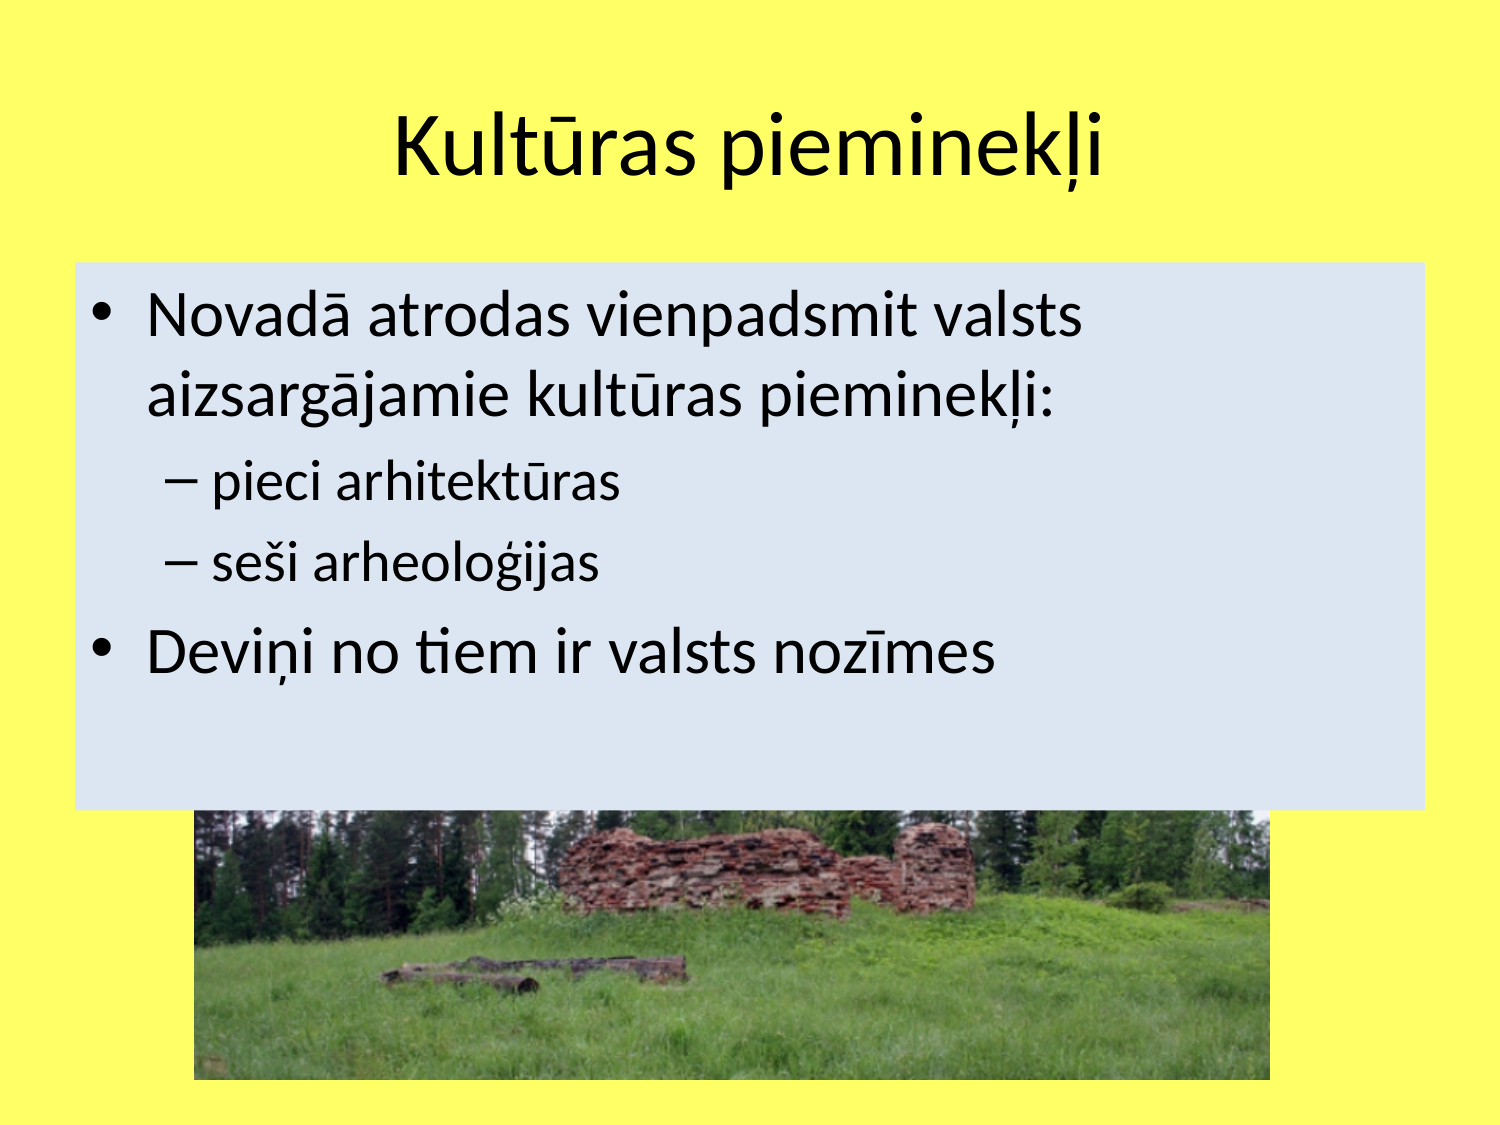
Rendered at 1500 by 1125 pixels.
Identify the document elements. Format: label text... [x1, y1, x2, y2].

title Kultūras pieminekļi [75, 45, 1425, 233]
picture [194, 703, 1271, 1080]
list Novadā atrodas vienpadsmit valsts aizsargājamie kultūras pieminekļi: pieci arhitektūras seši arheoloģijas Deviņi no tiem ir valsts nozīmes [75, 262, 1425, 811]
